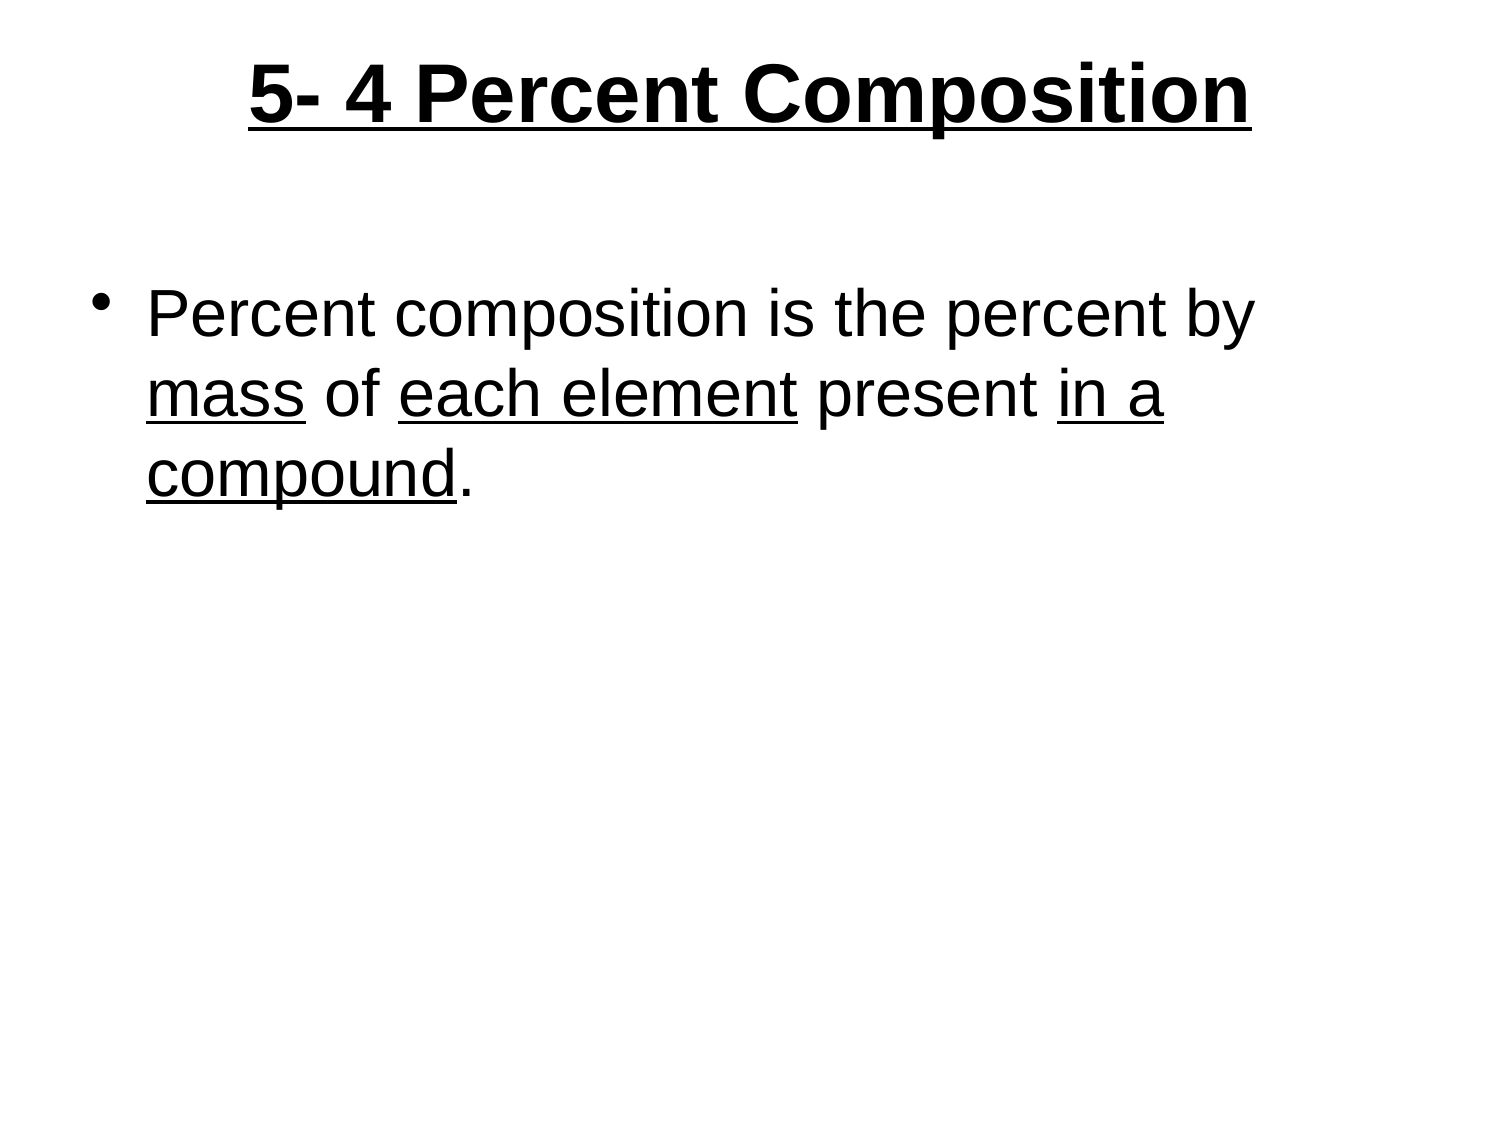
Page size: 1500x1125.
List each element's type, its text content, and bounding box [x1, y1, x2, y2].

title 5- 4 Percent Composition [74, 44, 1426, 233]
list Percent composition is the percent by mass of each element present in a compound. [74, 262, 1426, 1006]
